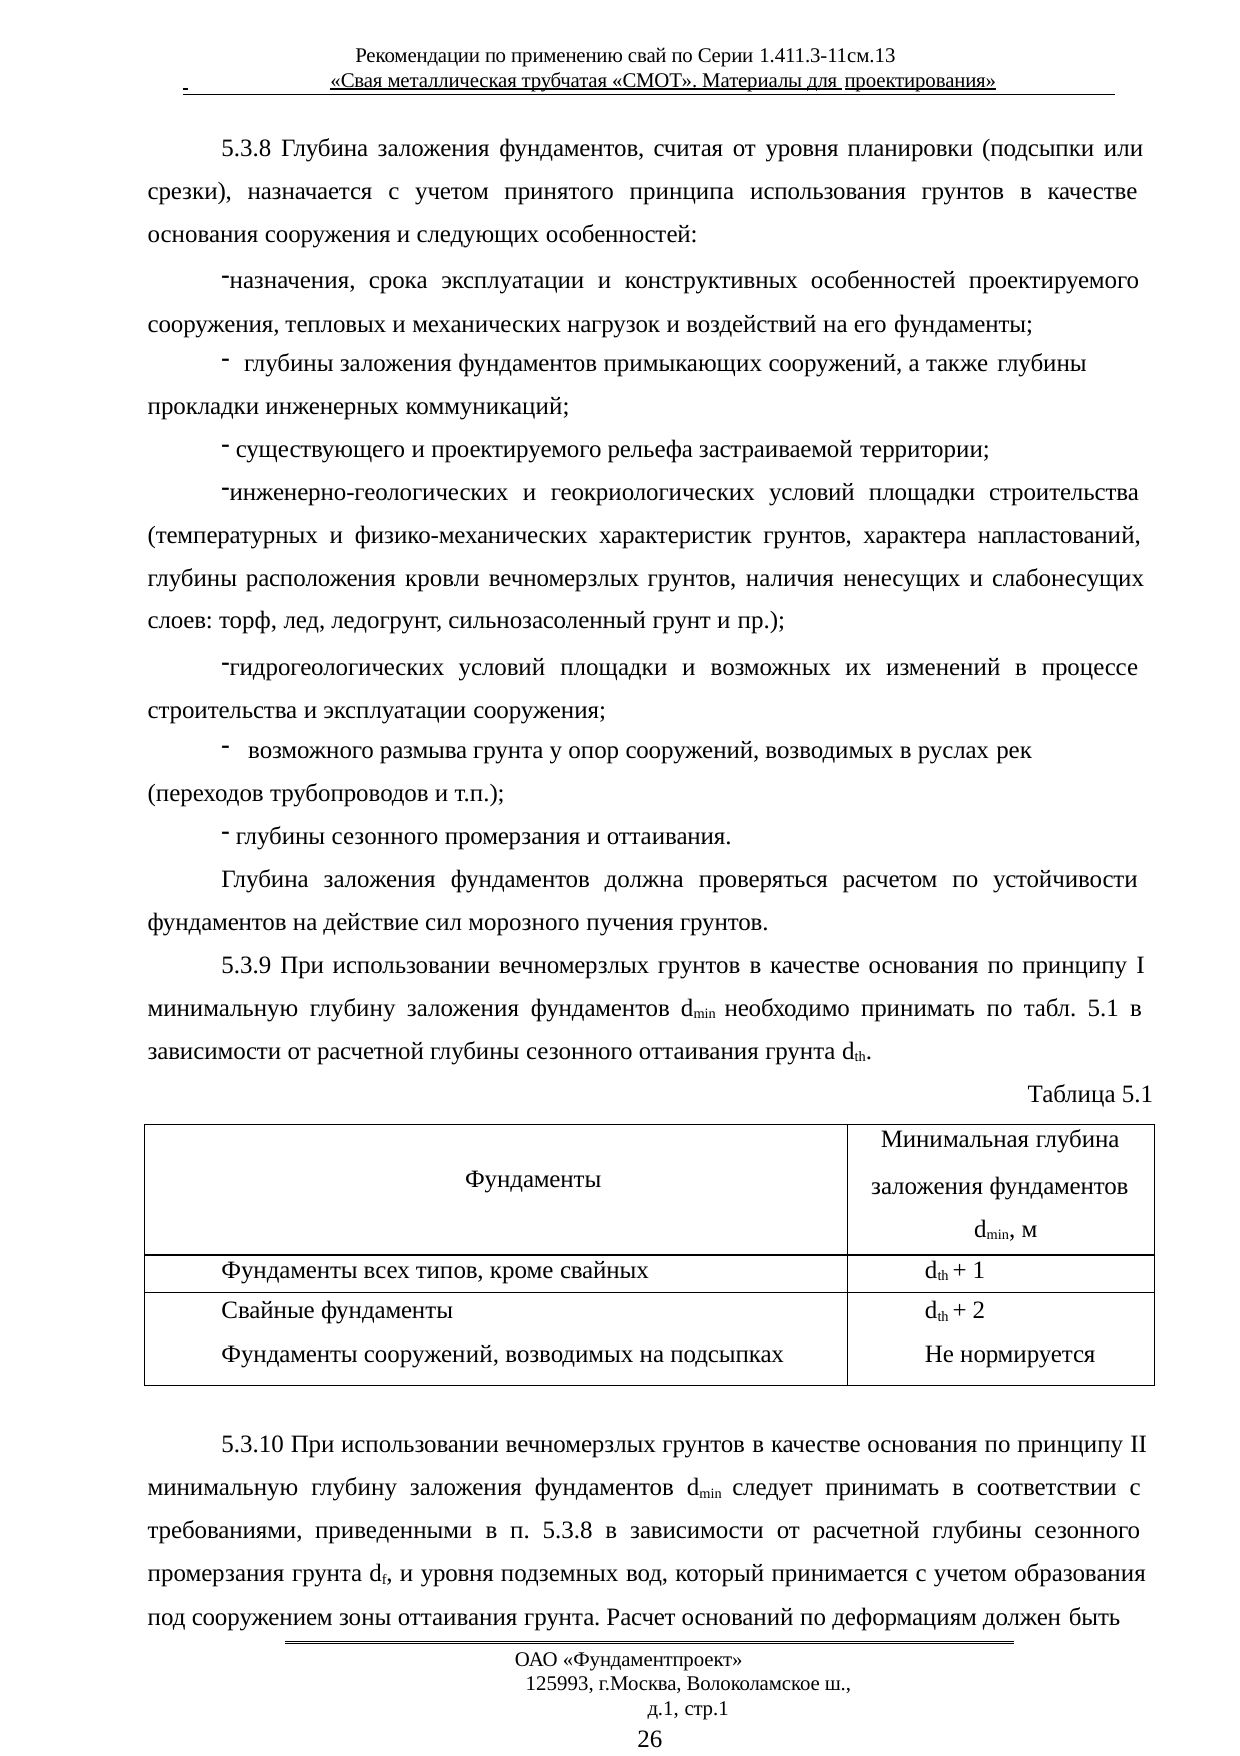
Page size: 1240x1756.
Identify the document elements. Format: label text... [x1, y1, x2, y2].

table_cell Не нормируется [848, 1336, 1154, 1385]
table_header Минимальная глубина заложения фундаментов dmin, м [848, 1125, 1154, 1254]
table_header Фундаменты [145, 1125, 847, 1254]
text_box Рекомендации по применению свай по Серии 1.411.3-11см.13 «Свая металлическая трубчатая «СМОТ». Материалы для проектирования» 5.3.8 Глубина заложения фундаментов, считая от уровня планировки (подсыпки или срезки), назначается с учетом принятого принципа использования грунтов в качестве основания сооружения и следующих особенностей: назначения, срока эксплуатации и конструктивных особенностей проектируемого сооружения, тепловых и механических нагрузок и воздействий на его фундаменты; глубины заложения фундаментов примыкающих сооружений, а также глубины прокладки инженерных коммуникаций; существующего и проектируемого рельефа застраиваемой территории; инженерно-геологических и геокриологических условий площадки строительства (температурных и физико-механических характеристик грунтов, характера напластований, глубины расположения кровли вечномерзлых грунтов, наличия ненесущих и слабонесущих слоев: торф, лед, ледогрунт, сильнозасоленный грунт и пр.); гидрогеологических условий площадки и возможных их изменений в процессе строительства и эксплуатации сооружения; возможного размыва грунта у опор сооружений, возводимых в руслах рек (переходов трубопроводов и т.п.); глубины сезонного промерзания и оттаивания. Глубина заложения фундаментов должна проверяться расчетом по устойчивости фундаментов на действие сил морозного пучения грунтов. 5.3.9 При использовании вечномерзлых грунтов в качестве основания по принципу I минимальную глубину заложения фундаментов dmin необходимо принимать по табл. 5.1 в зависимости от расчетной глубины сезонного оттаивания грунта dth. Таблица 5.1 [145, 40, 1155, 1108]
table_cell dth + 1 [848, 1256, 1154, 1292]
table_cell dth + 2 [848, 1293, 1154, 1336]
table_cell Фундаменты всех типов, кроме свайных [145, 1256, 847, 1292]
text_box 5.3.10 При использовании вечномерзлых грунтов в качестве основания по принципу II минимальную глубину заложения фундаментов dmin следует принимать в соответствии с требованиями, приведенными в п. 5.3.8 в зависимости от расчетной глубины сезонного промерзания грунта df, и уровня подземных вод, который принимается с учетом образования под сооружением зоны оттаивания грунта. Расчет оснований по деформациям должен быть [145, 1412, 1155, 1630]
slide_number ОАО «Фундаментпроект» 125993, г.Москва, Волоколамское ш., д.1, стр.1 26 [437, 1646, 862, 1756]
table_cell Свайные фундаменты [145, 1293, 847, 1336]
table_cell Фундаменты сооружений, возводимых на подсыпках [145, 1336, 847, 1385]
